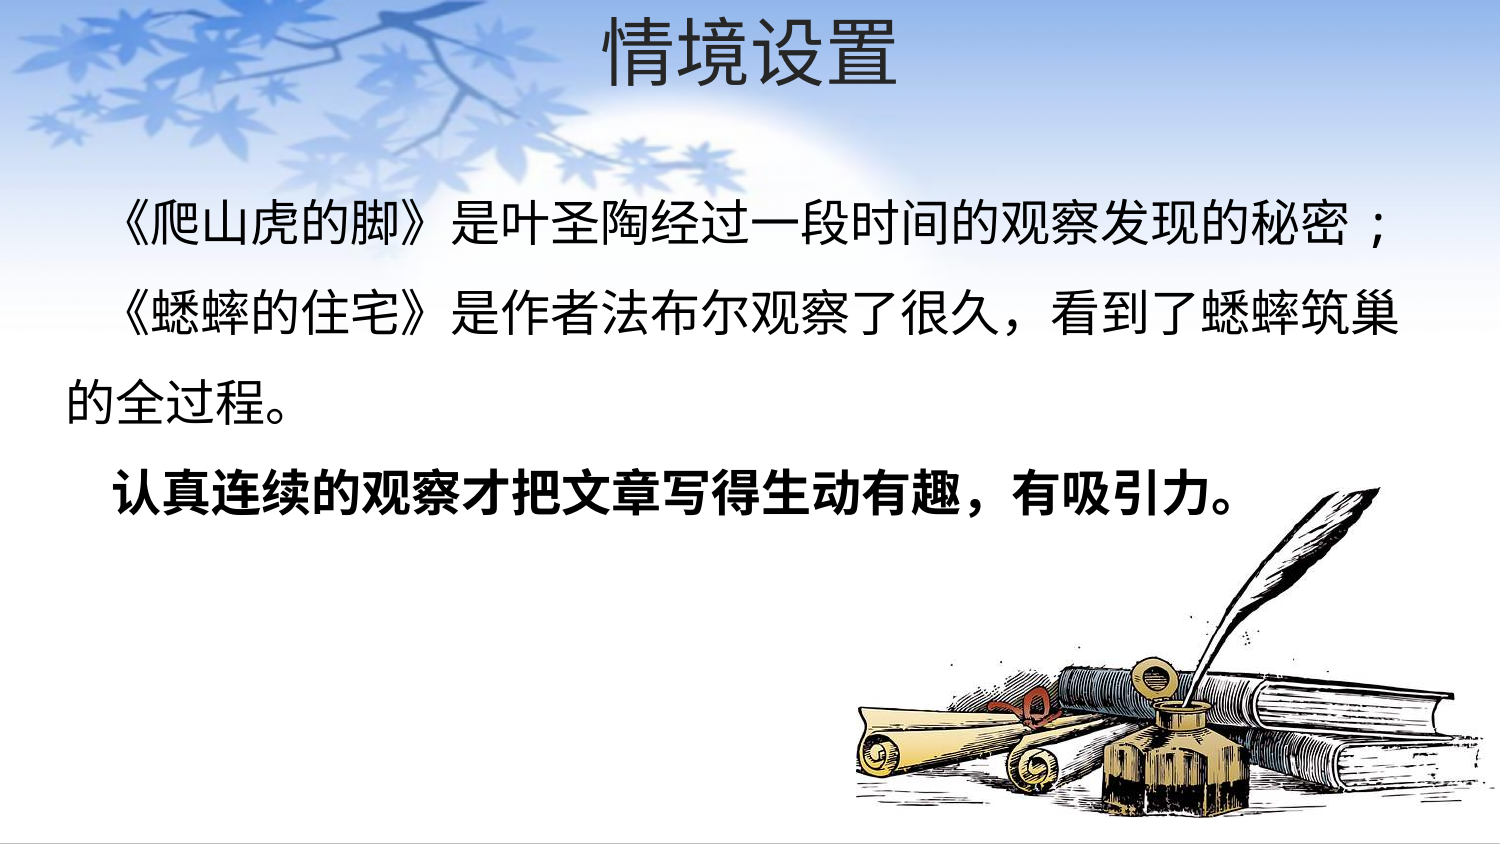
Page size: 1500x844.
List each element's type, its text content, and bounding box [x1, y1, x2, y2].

text_box 《爬山虎的脚》是叶圣陶经过一段时间的观察发现的秘密; 《蟋蟀的住宅》是作者法布尔观察了很久，看到了蟋蟀筑巢的全过程。 认真连续的观察才把文章写得生动有趣，有吸引力。 [51, 154, 1449, 529]
title 情境设置 [103, 0, 1397, 102]
picture [0, 0, 1500, 844]
